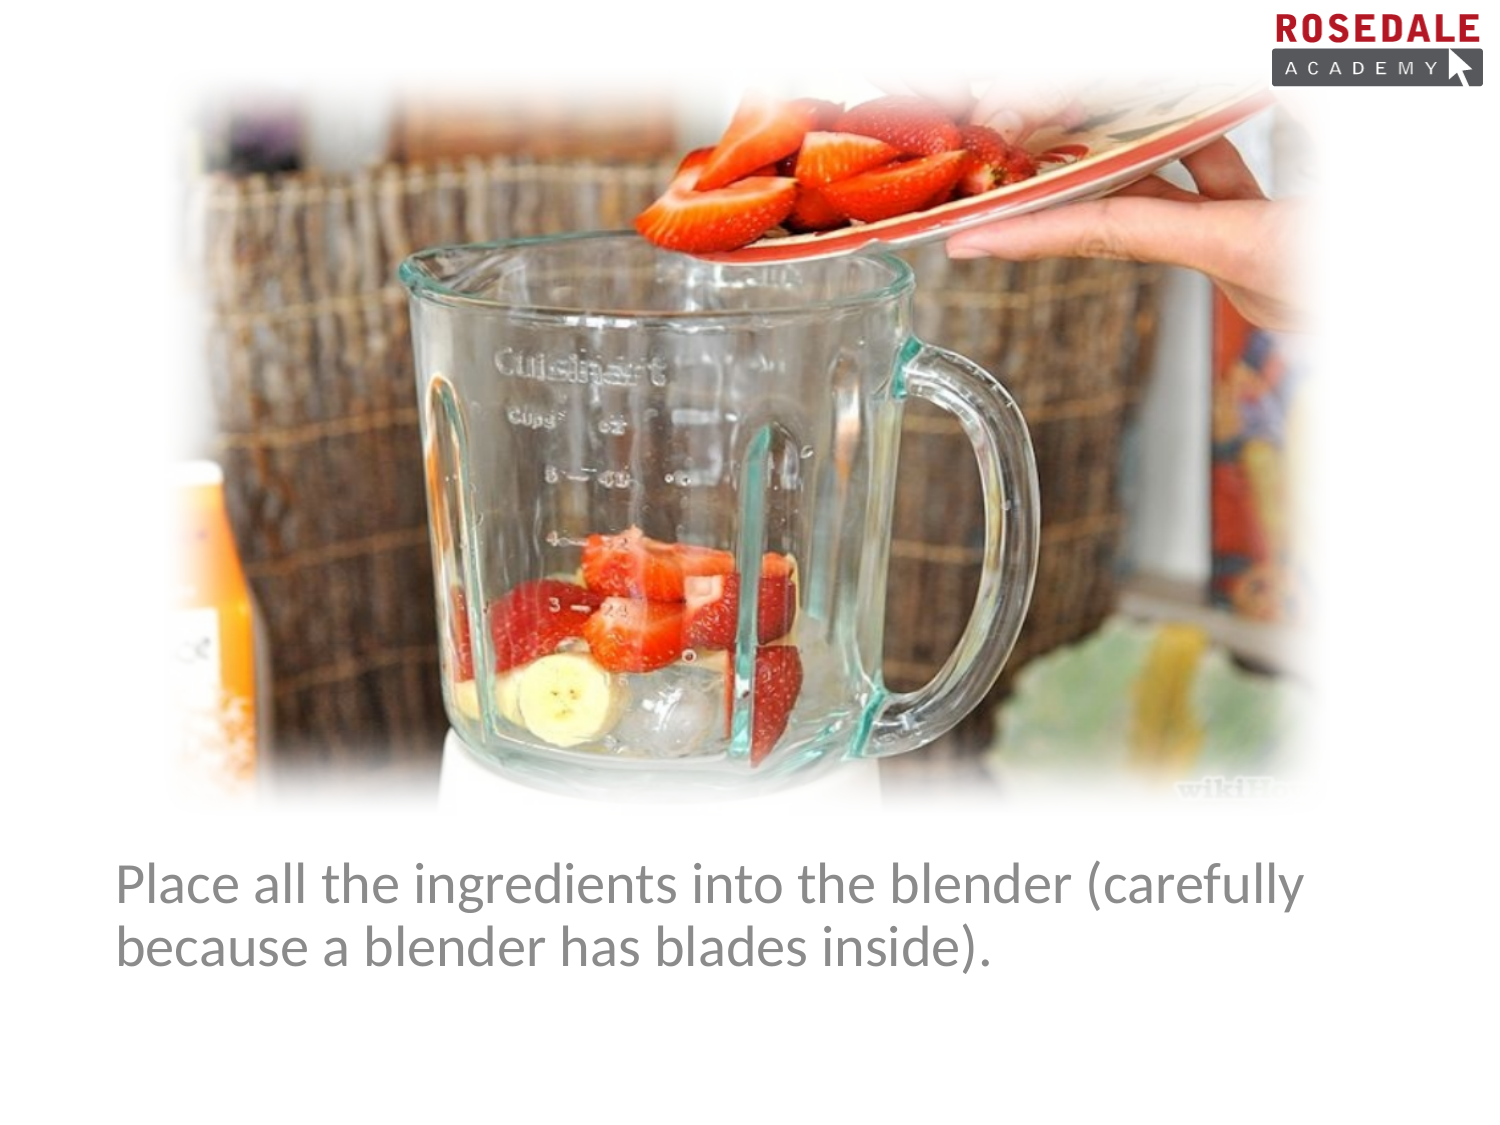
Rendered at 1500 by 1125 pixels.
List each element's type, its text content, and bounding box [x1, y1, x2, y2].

list Place all the ingredients into the blender (carefully because a blender has blades inside). [100, 846, 1395, 1093]
picture [162, 10, 1487, 818]
